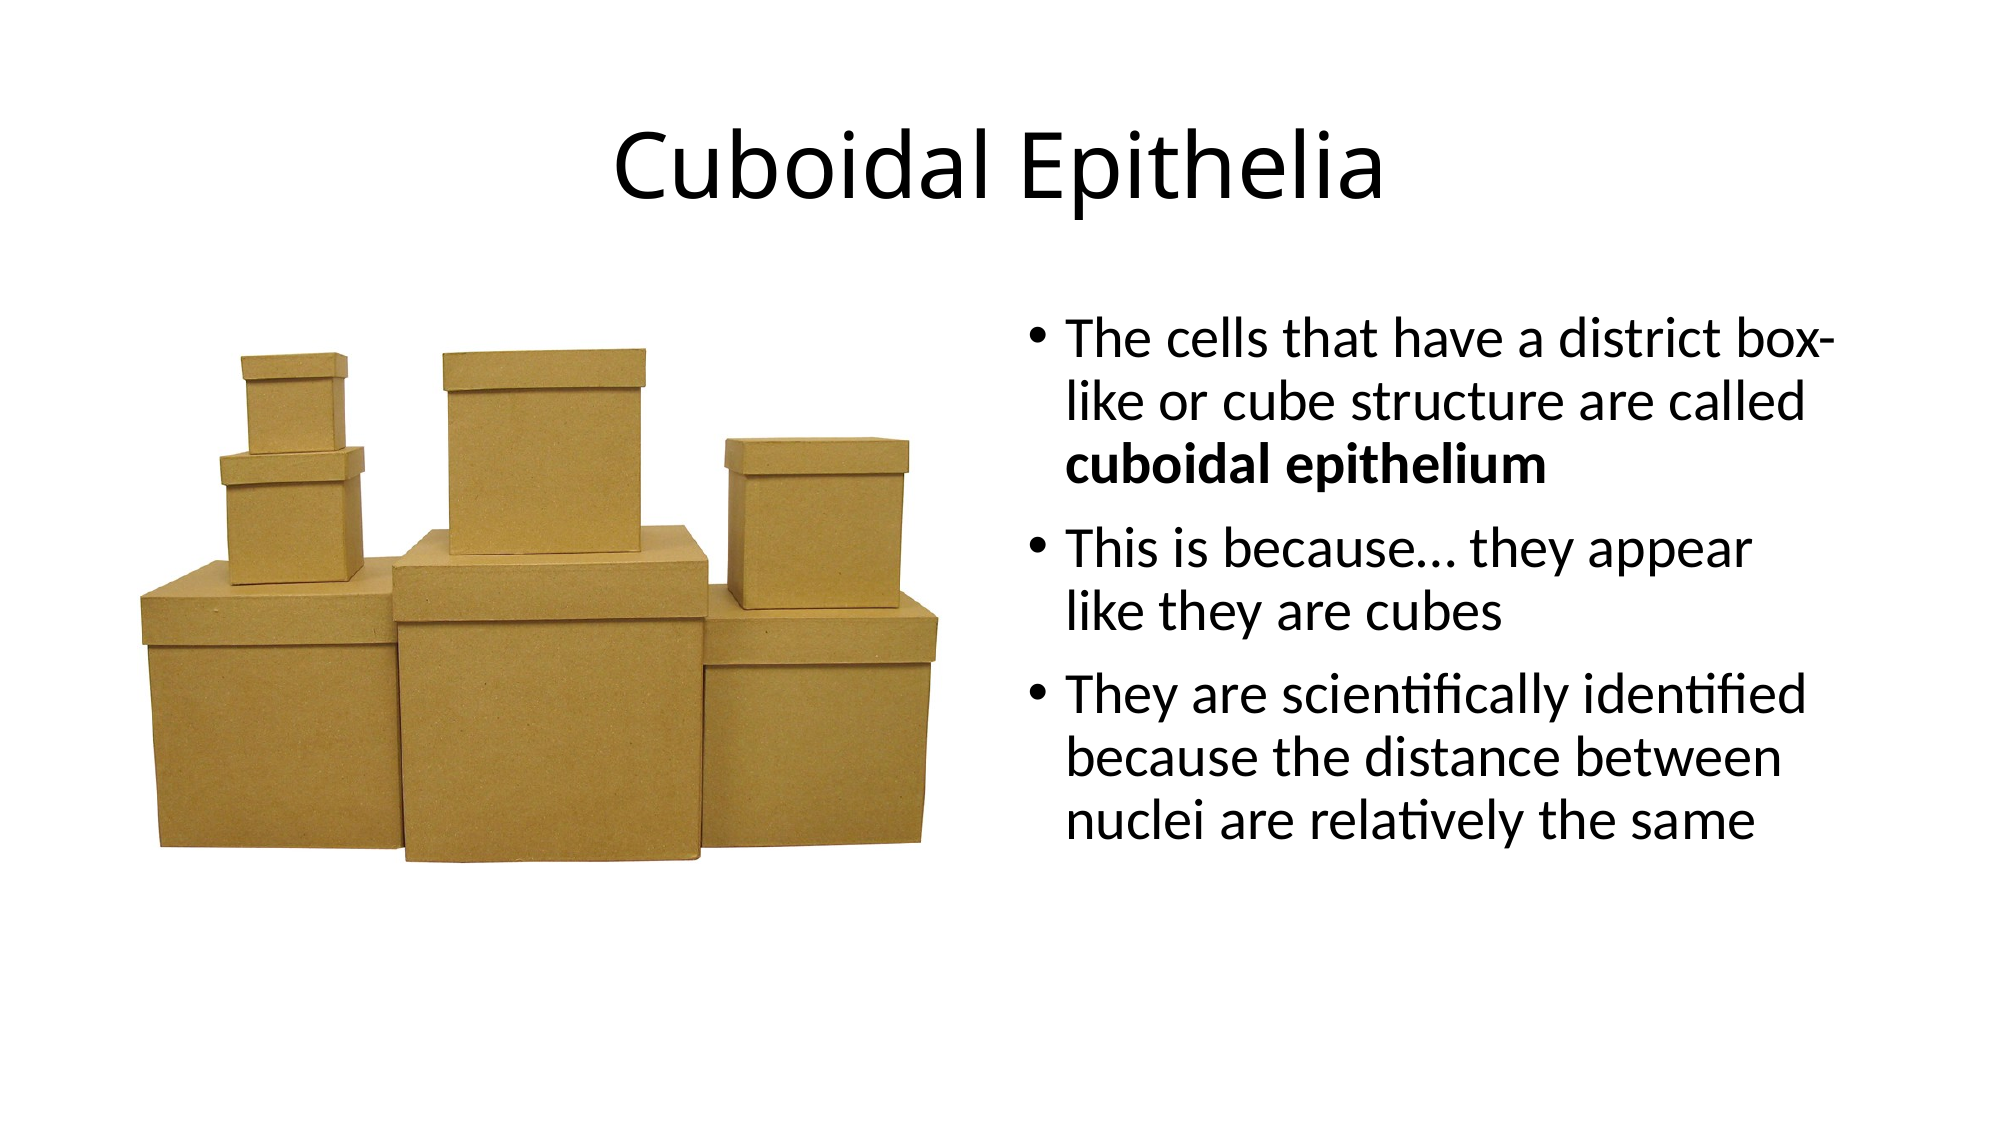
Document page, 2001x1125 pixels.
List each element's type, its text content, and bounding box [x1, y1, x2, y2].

list The cells that have a district box-like or cube structure are called cuboidal epithelium This is because… they appear like they are cubes They are scientifically identified because the distance between nuclei are relatively the same [1012, 299, 1863, 1014]
picture [137, 299, 946, 905]
title Cuboidal Epithelia [137, 59, 1863, 278]
